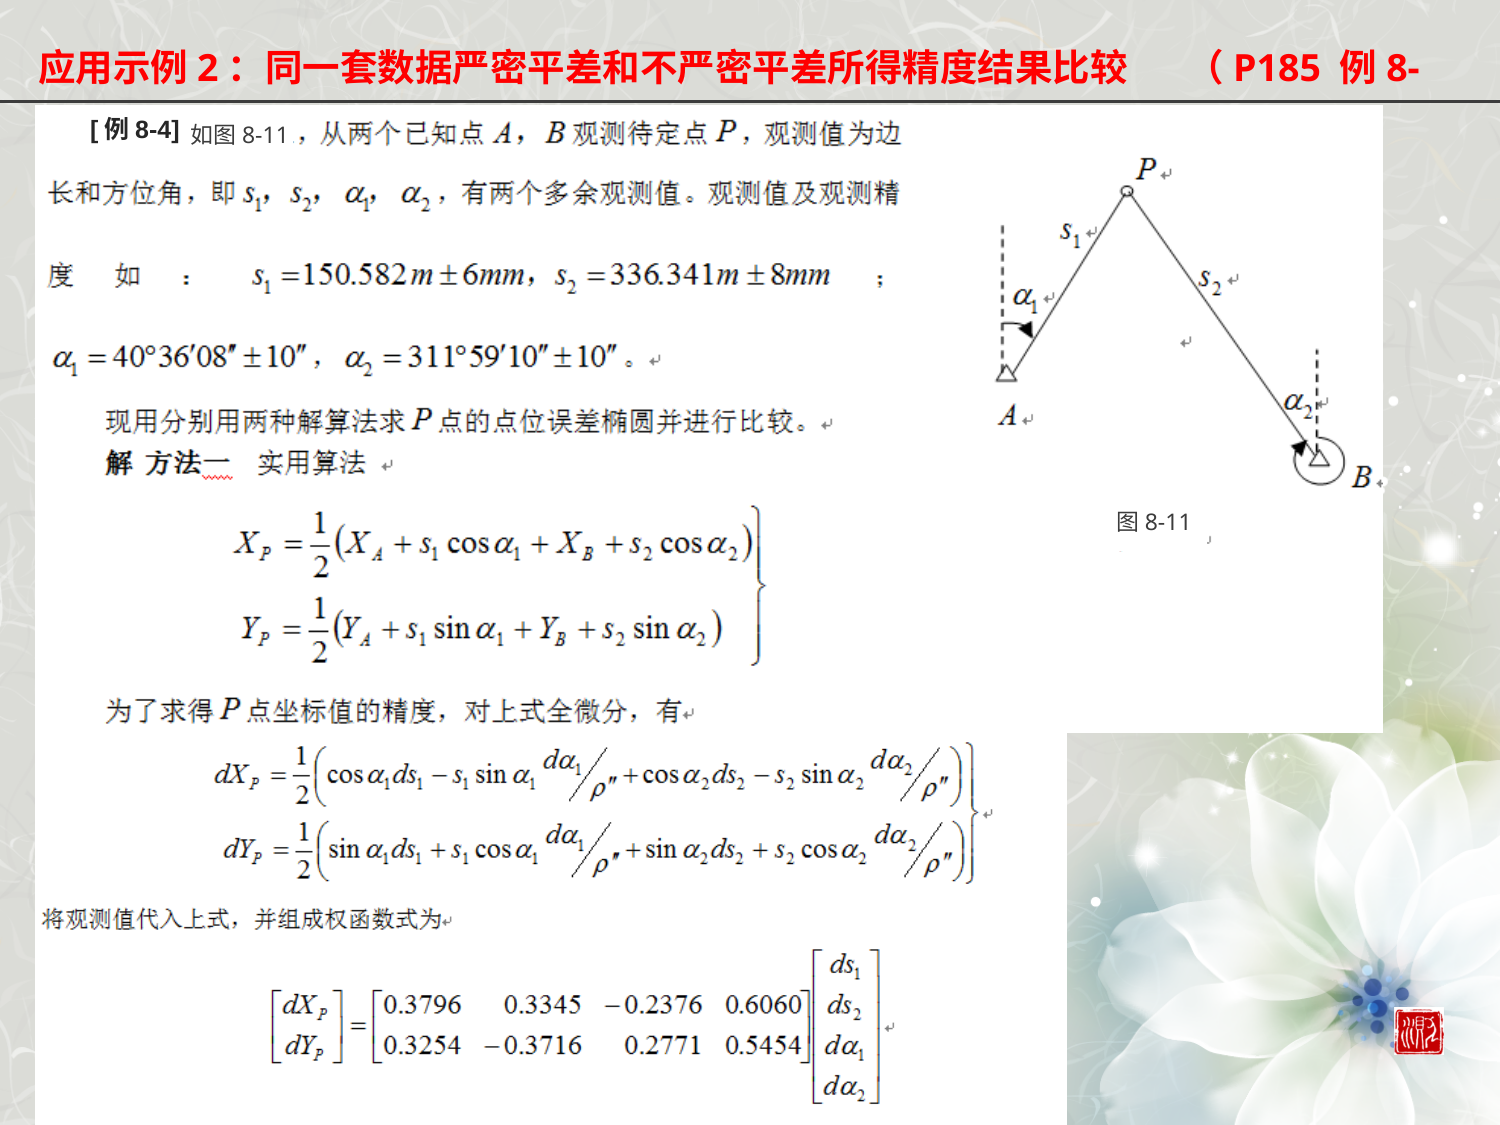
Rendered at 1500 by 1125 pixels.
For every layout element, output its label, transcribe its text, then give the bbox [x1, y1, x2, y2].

picture [0, 0, 1500, 100]
picture [0, 103, 1500, 1125]
text_box （P185 例8-4） [1171, 23, 1465, 156]
text_box 应用示例2：同一套数据严密平差和不严密平差所得精度结果比较 [23, 23, 1171, 97]
